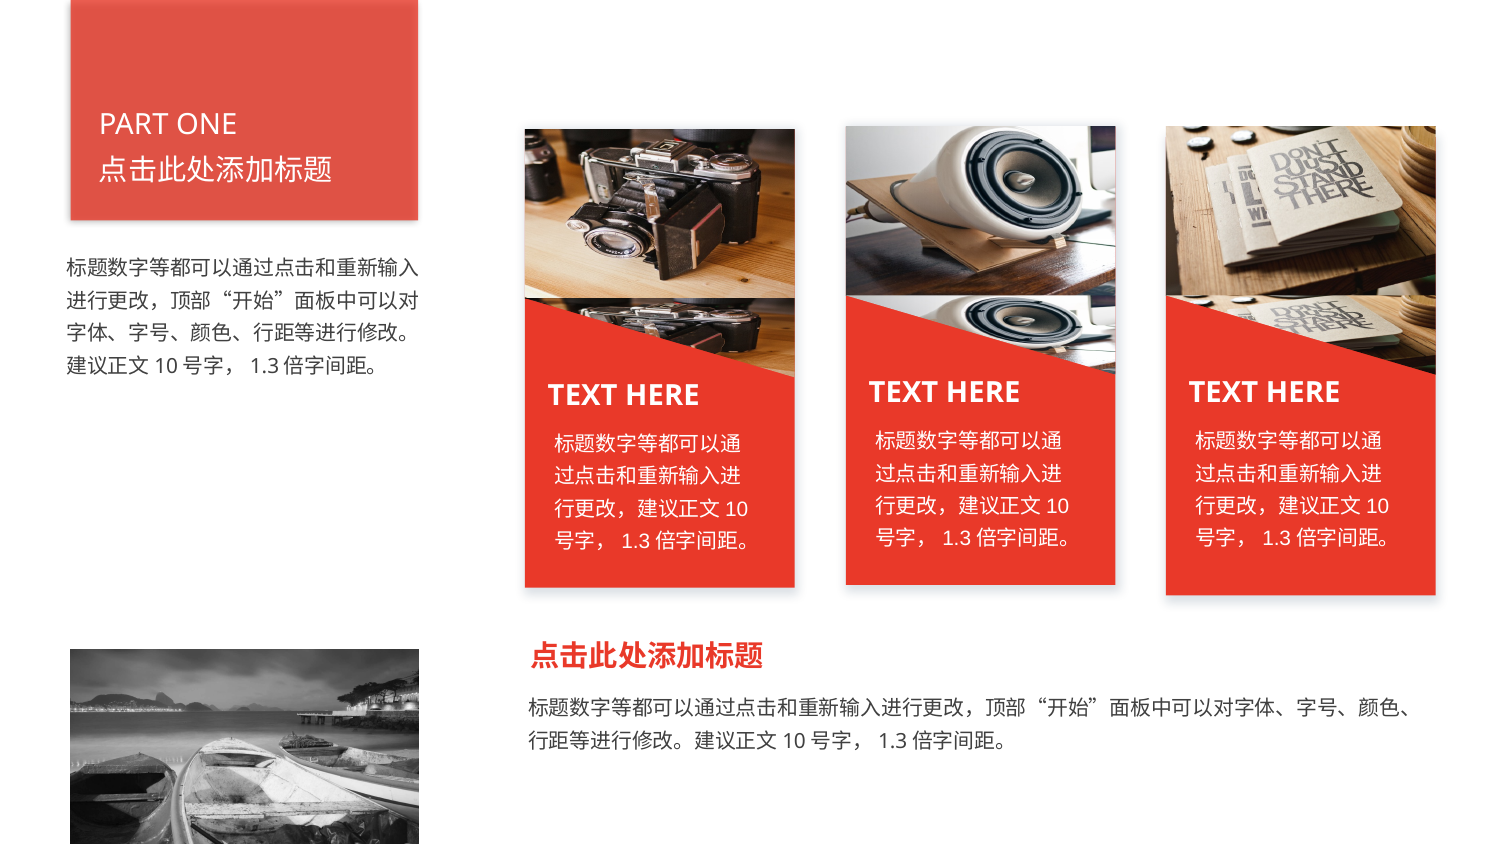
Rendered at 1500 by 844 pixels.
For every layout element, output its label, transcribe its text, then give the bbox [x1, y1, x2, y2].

picture [70, 649, 419, 844]
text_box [524, 129, 795, 588]
text_box 点击此处添加标题 [515, 629, 780, 680]
text_box 标题数字等都可以通过点击和重新输入进行更改，顶部“开始”面板中可以对字体、字号、颜色、行距等进行修改。建议正文10号字，1.3倍字间距。 [513, 679, 1436, 760]
text_box 标题数字等都可以通过点击和重新输入进行更改，顶部“开始”面板中可以对字体、字号、颜色、行距等进行修改。建议正文10号字，1.3倍字间距。 [51, 240, 441, 385]
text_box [70, 0, 419, 221]
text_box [1165, 126, 1436, 596]
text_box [845, 126, 1116, 586]
